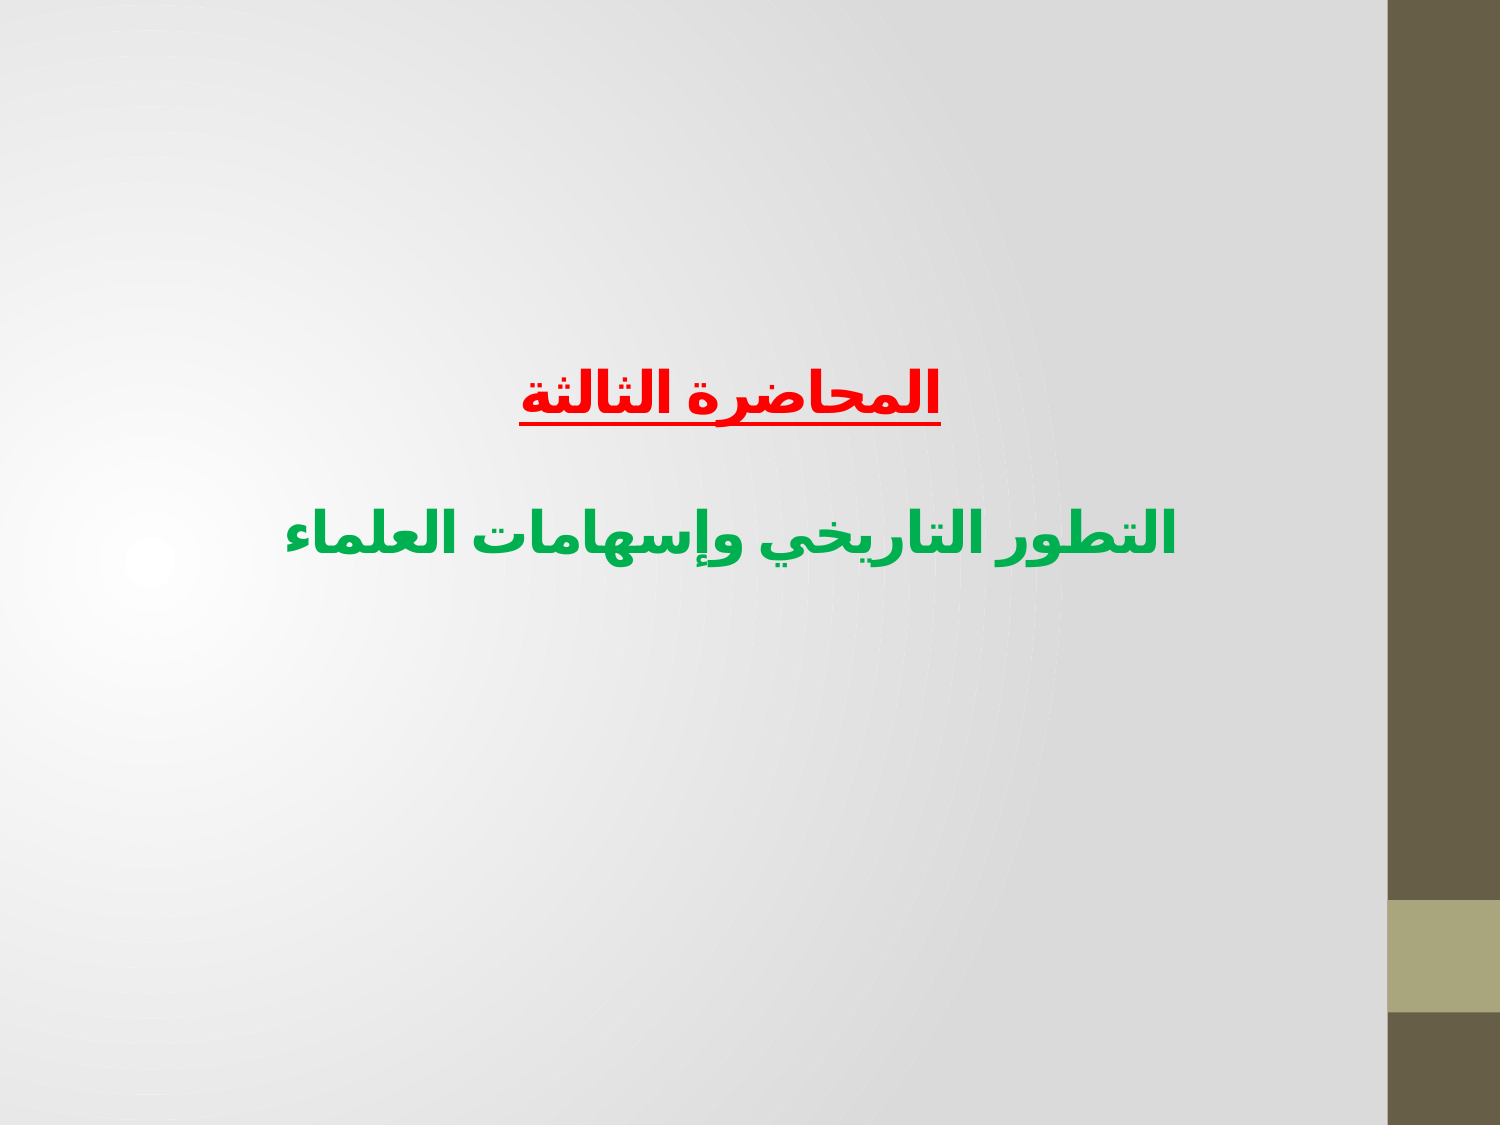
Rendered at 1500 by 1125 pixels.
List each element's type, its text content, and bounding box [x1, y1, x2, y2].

title المحاضرة الثالثة التطور التاريخي وإسهامات العلماء [112, 312, 1350, 738]
